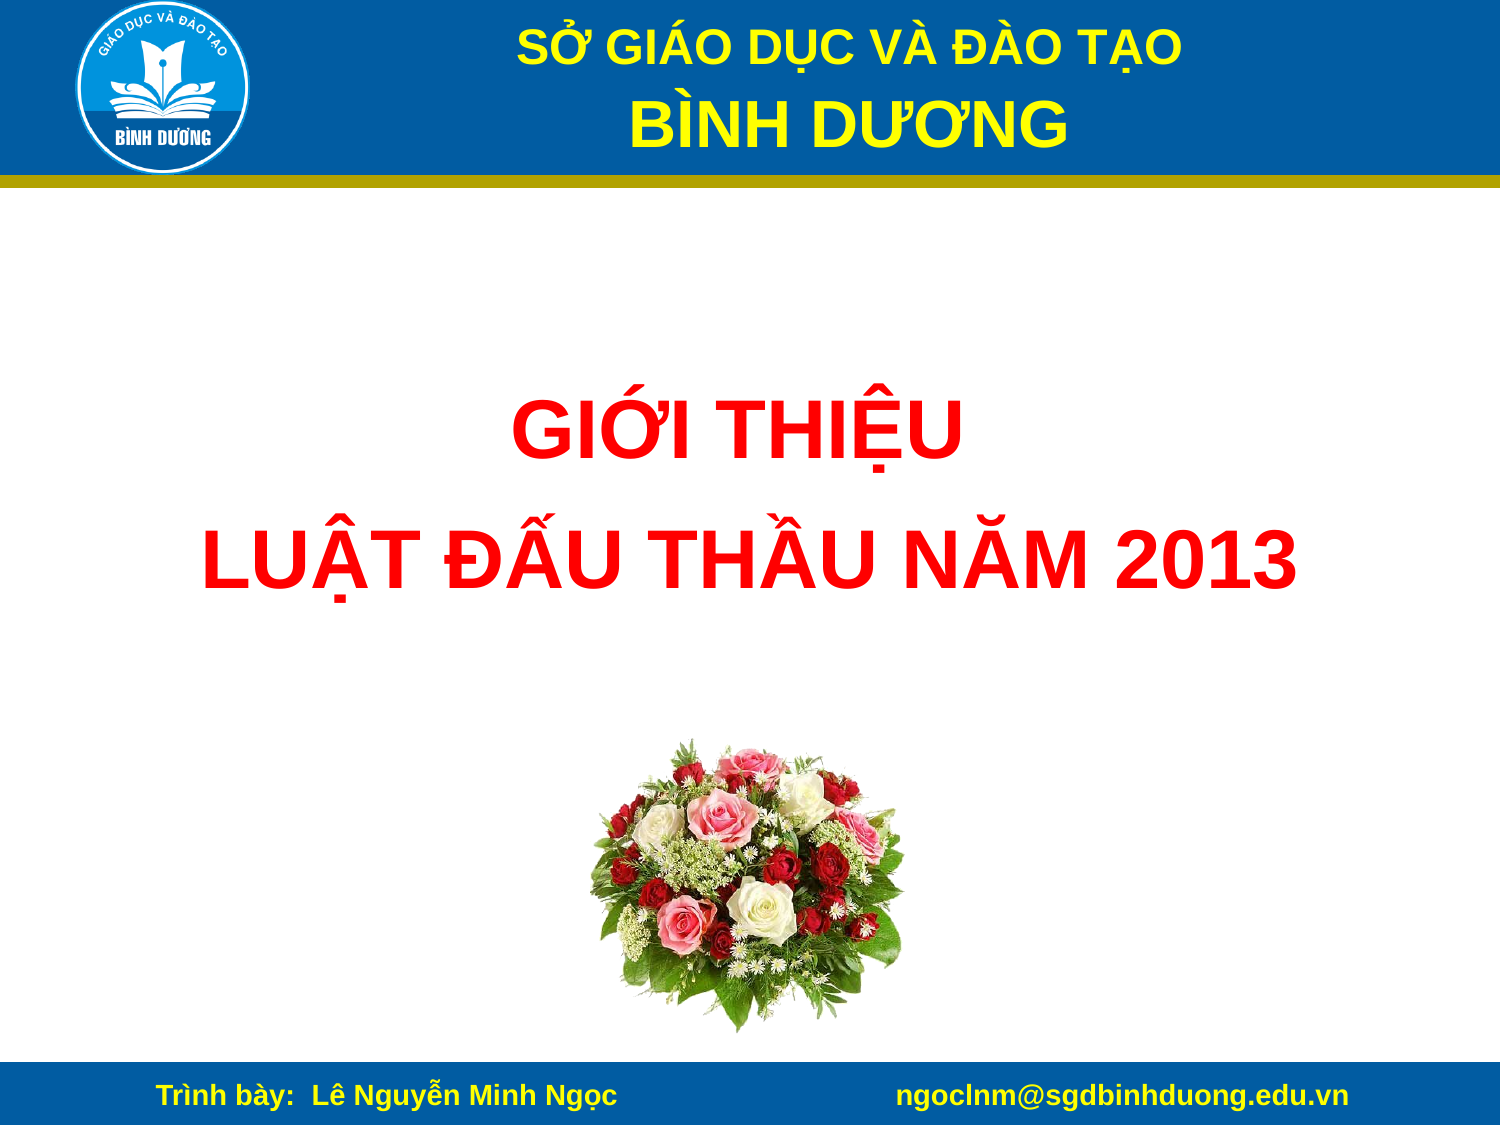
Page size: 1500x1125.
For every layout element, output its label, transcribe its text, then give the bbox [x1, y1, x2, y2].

picture [0, 1062, 1500, 1125]
picture [590, 737, 906, 1038]
picture [0, 0, 1500, 188]
picture [78, 2, 248, 172]
title GIỚI THIỆU LUẬT ĐẤU THẦU NĂM 2013 [10, 262, 1490, 688]
